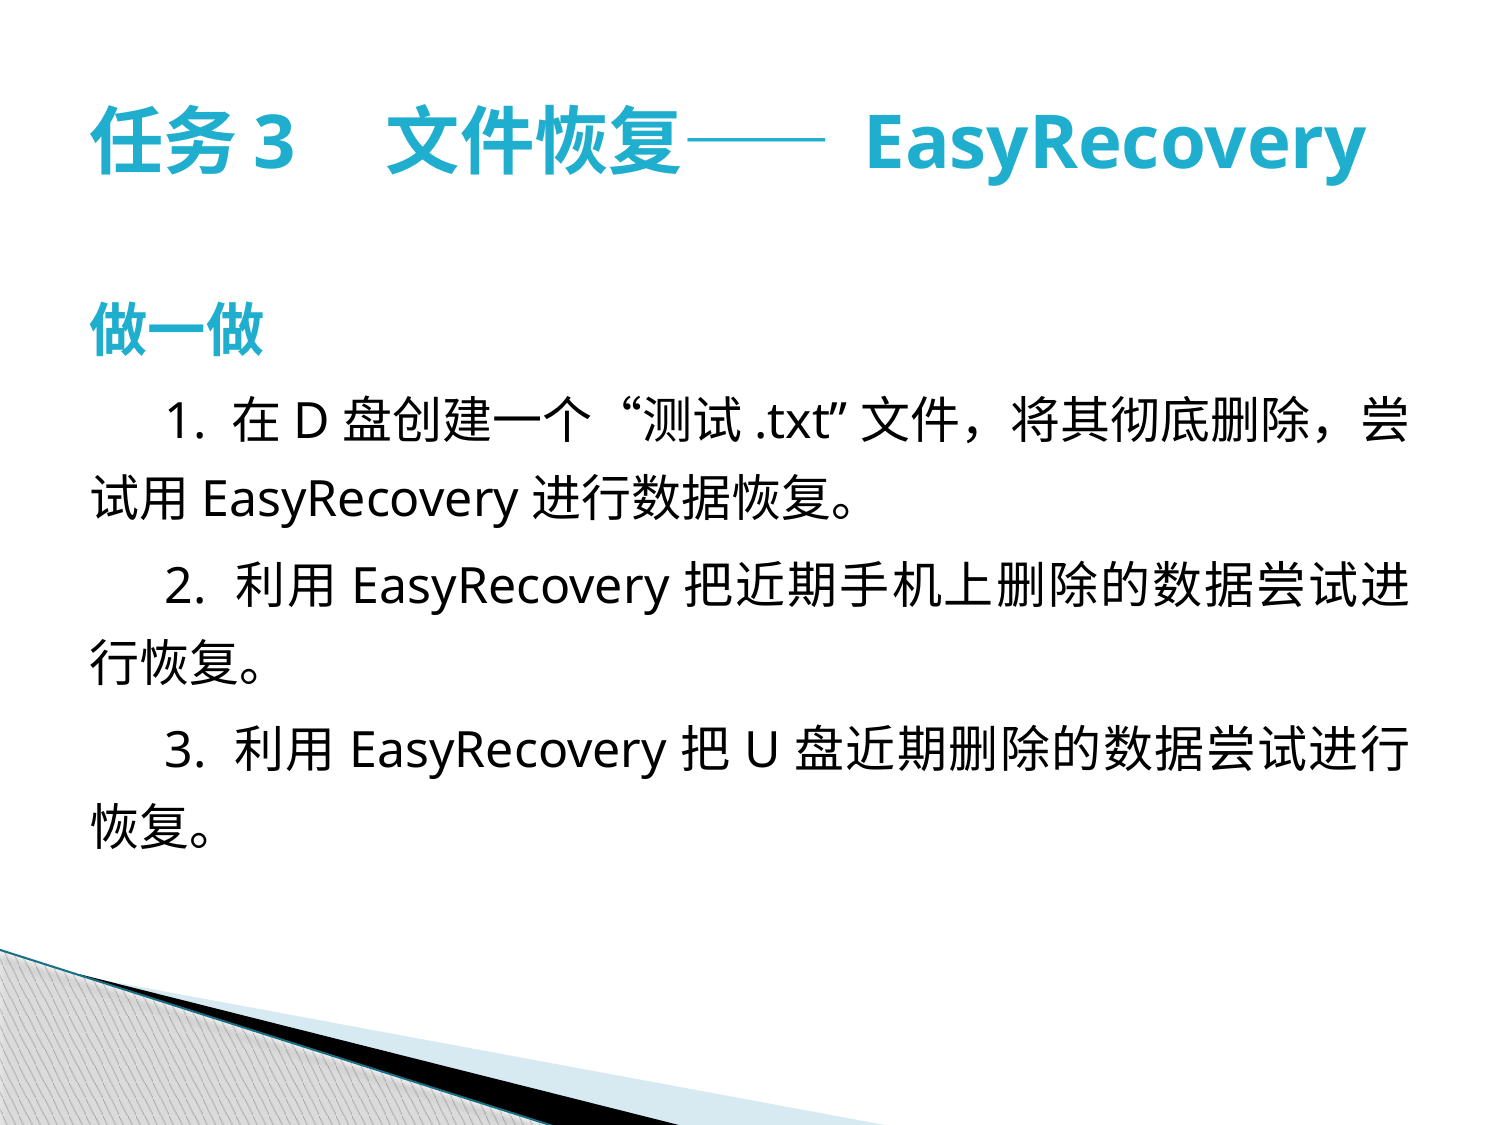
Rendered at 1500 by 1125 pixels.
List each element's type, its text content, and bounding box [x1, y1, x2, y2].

title 任务3 文件恢复—— EasyRecovery [75, 45, 1425, 233]
list 做一做 1. 在D盘创建一个“测试.txt”文件，将其彻底删除，尝试用EasyRecovery进行数据恢复。 2. 利用EasyRecovery把近期手机上删除的数据尝试进行恢复。 3. 利用EasyRecovery把U盘近期删除的数据尝试进行恢复。 [75, 243, 1425, 1012]
